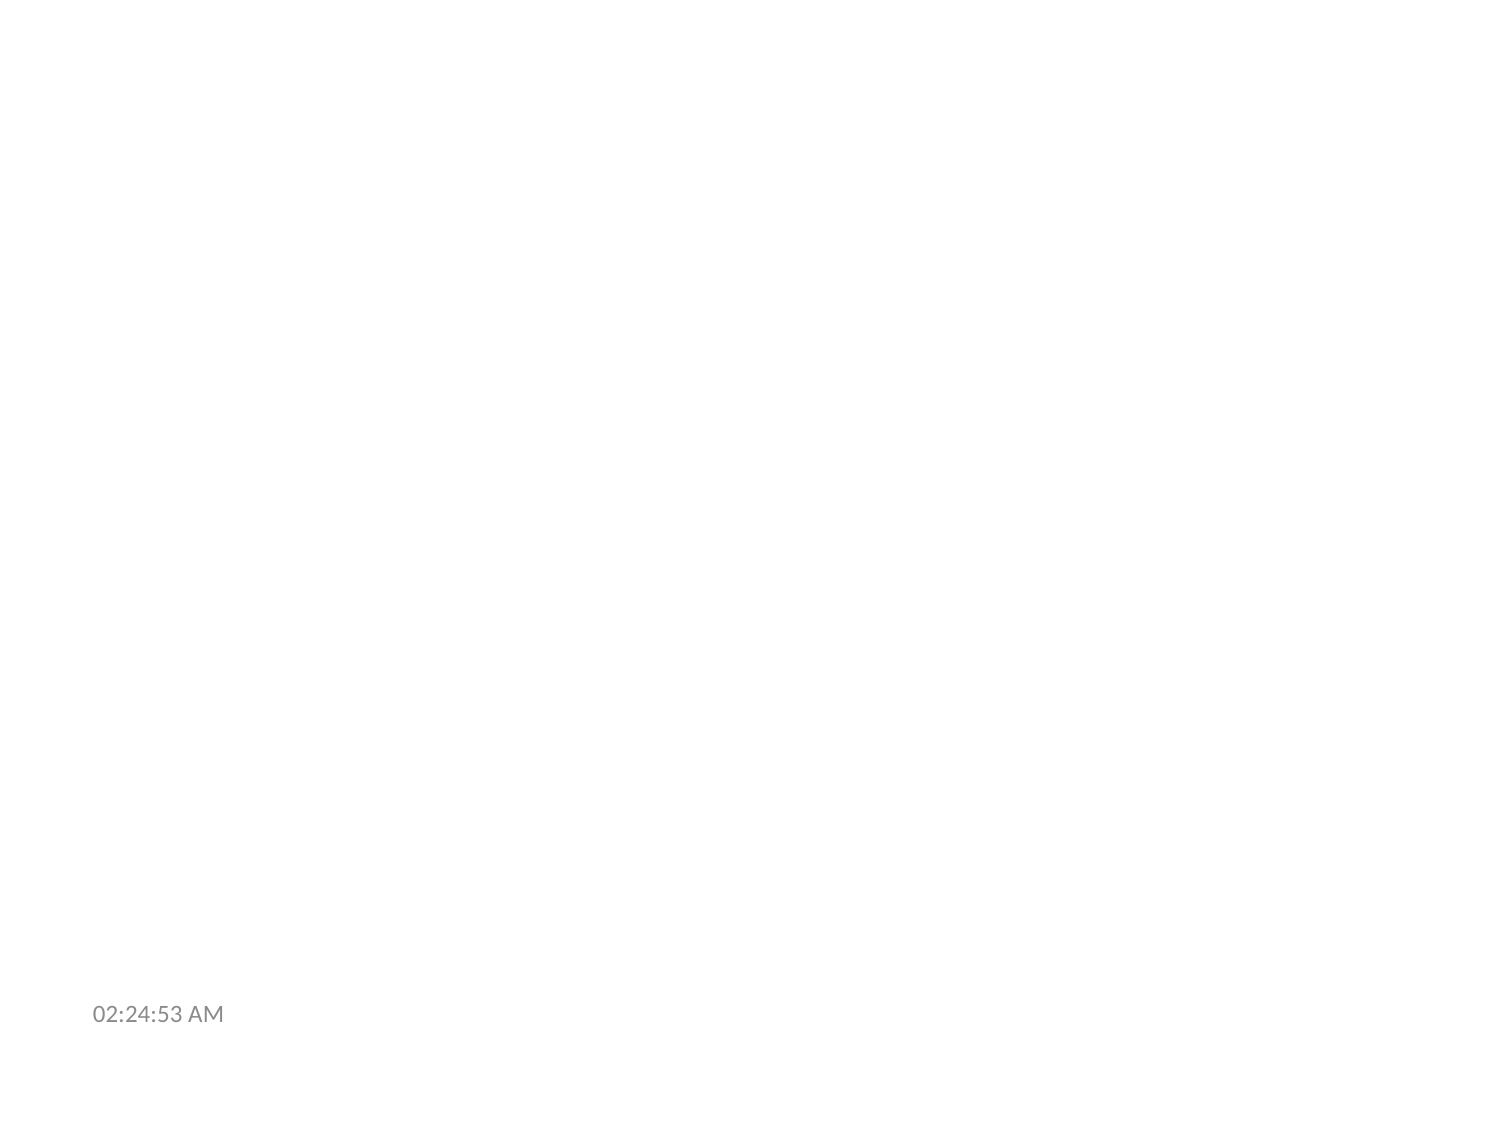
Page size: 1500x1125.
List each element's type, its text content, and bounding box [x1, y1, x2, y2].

text_box 3:35:09 PM [77, 982, 428, 1043]
